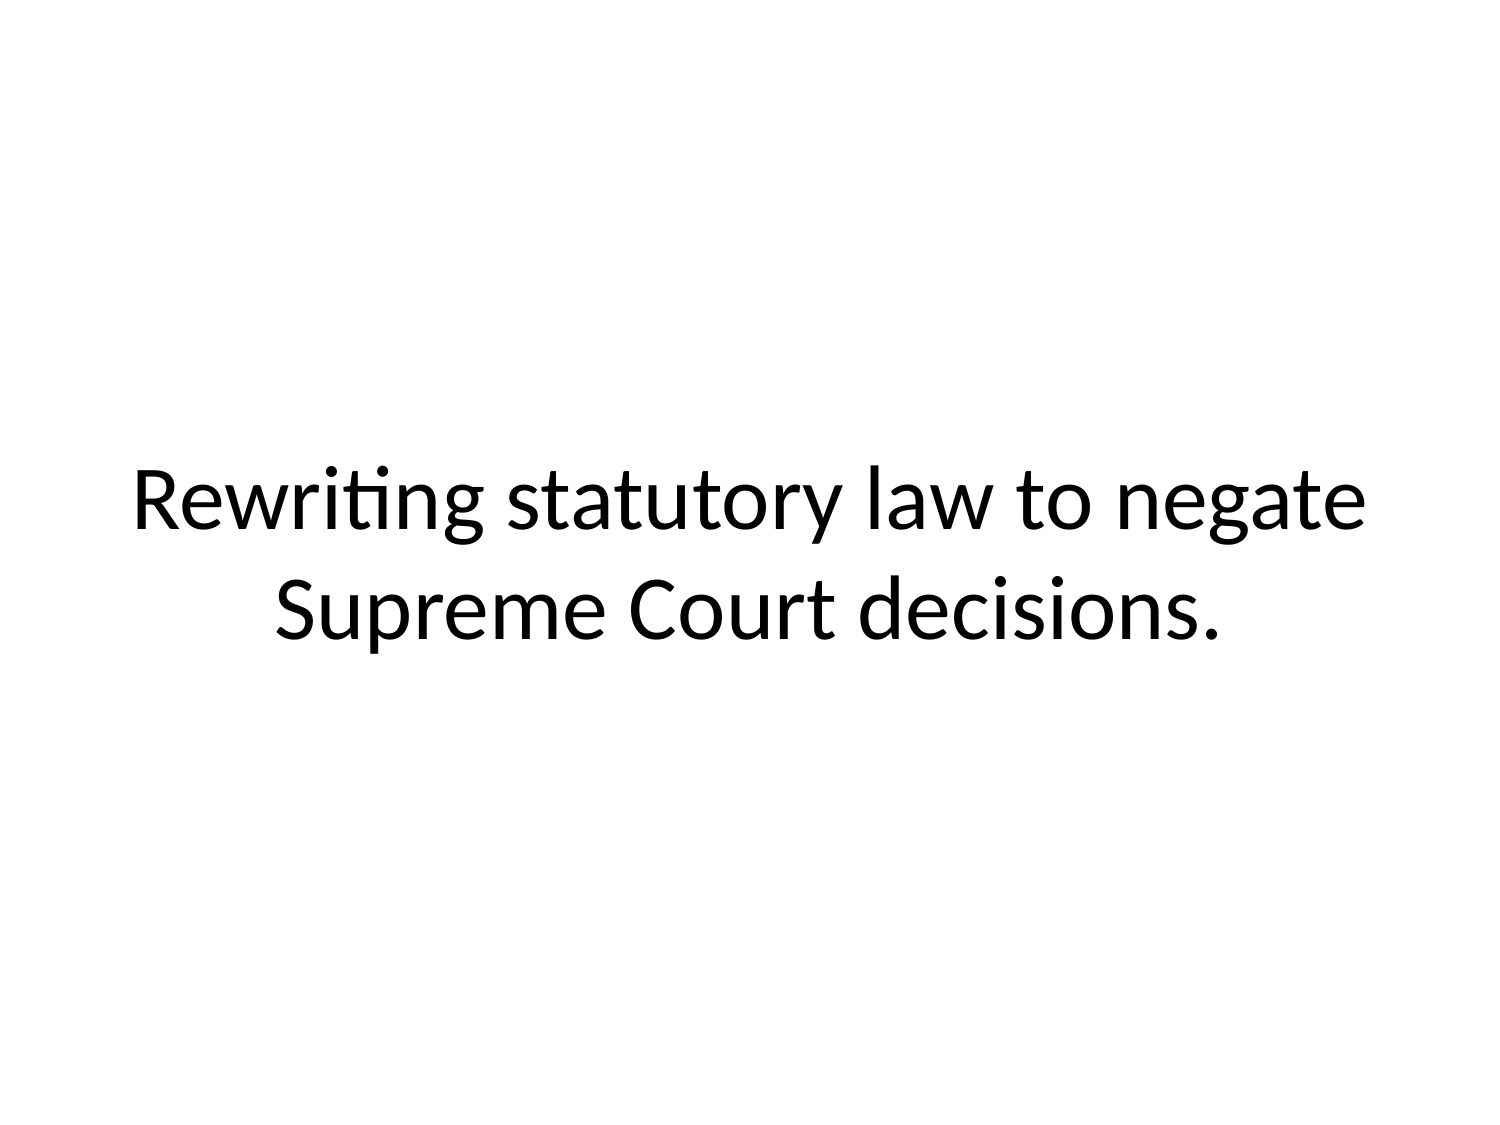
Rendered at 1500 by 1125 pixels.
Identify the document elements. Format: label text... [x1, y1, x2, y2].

title Rewriting statutory law to negate Supreme Court decisions. [74, 44, 1426, 1051]
